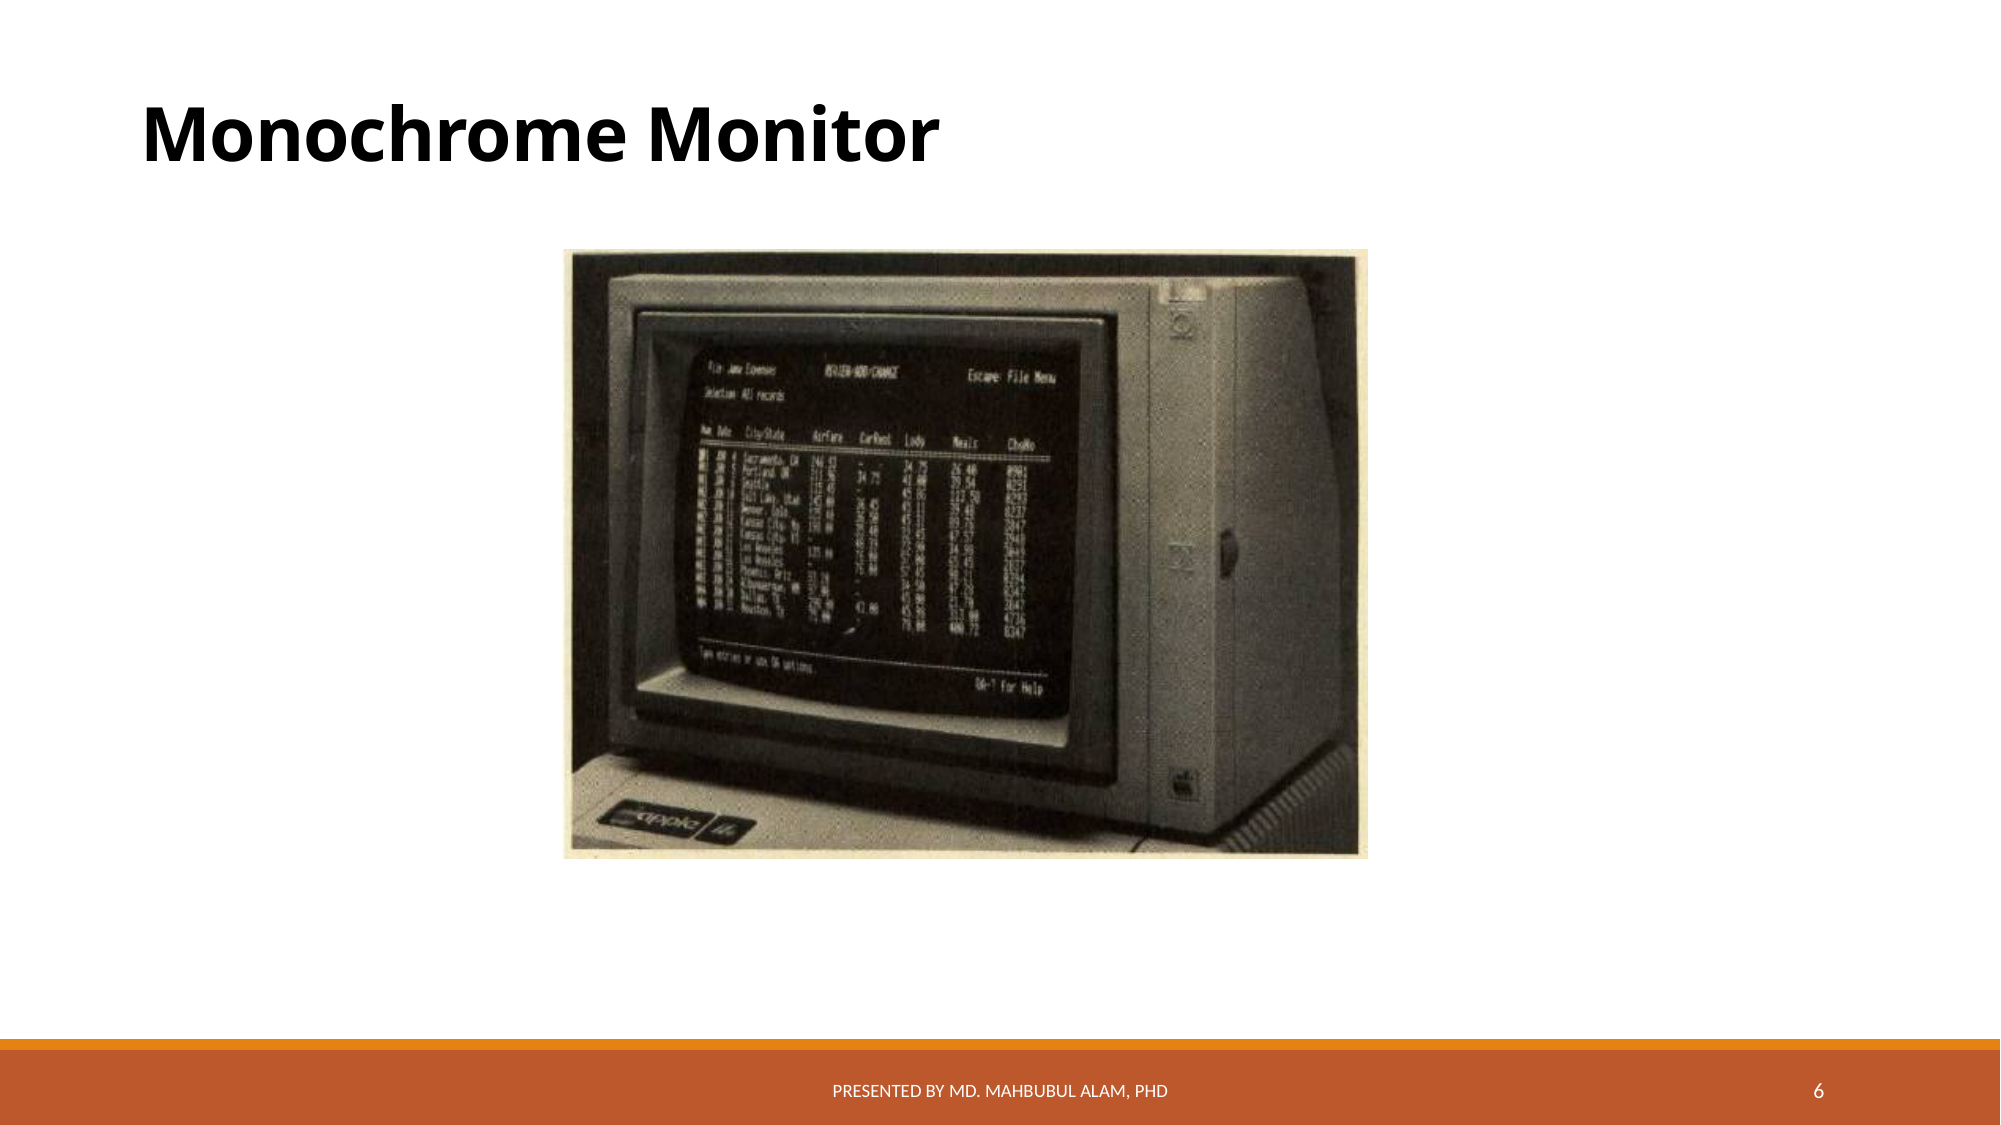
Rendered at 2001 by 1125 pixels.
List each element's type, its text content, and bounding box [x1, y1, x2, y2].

title Monochrome Monitor [125, 68, 1812, 185]
footer Presented by Md. Mahbubul Alam, PhD [604, 1059, 1396, 1120]
picture [561, 249, 1369, 859]
slide_number 6 [1624, 1059, 1840, 1120]
